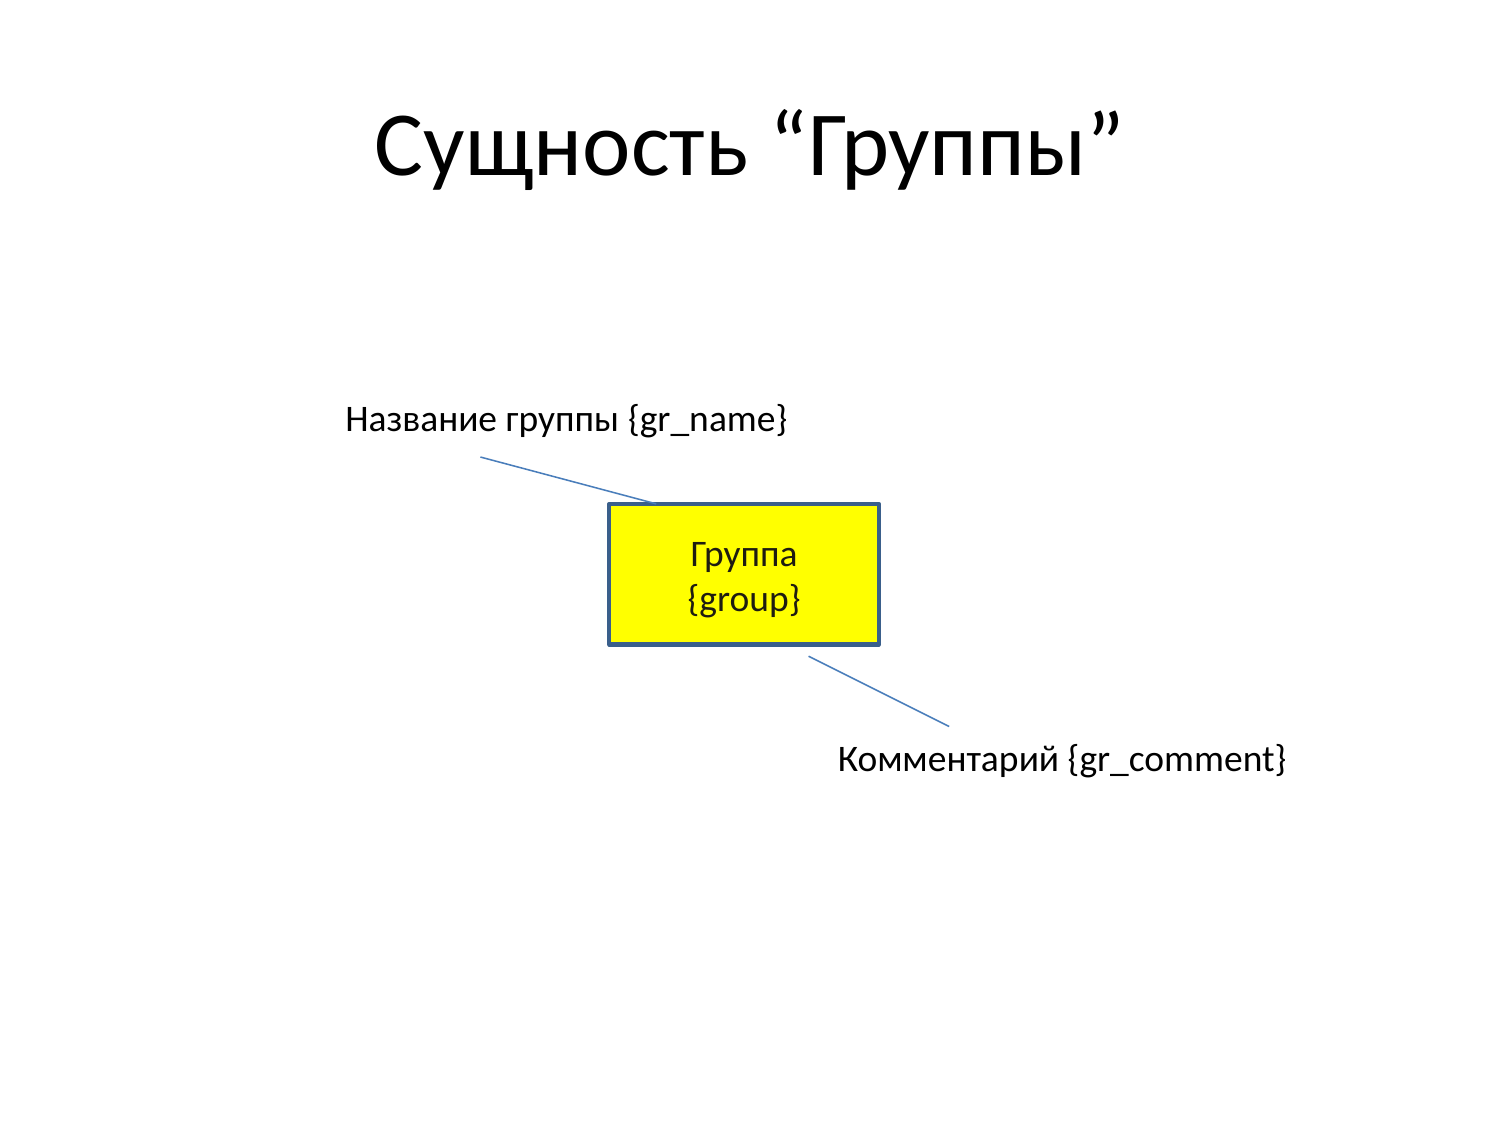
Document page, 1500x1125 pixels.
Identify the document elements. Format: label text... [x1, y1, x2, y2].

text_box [808, 656, 950, 727]
text_box Группа {group} [607, 502, 881, 647]
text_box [480, 456, 657, 505]
title Сущность “Группы” [75, 45, 1425, 233]
text_box Название группы {gr_name} [330, 386, 803, 447]
text_box Комментарий {gr_comment} [823, 726, 1302, 787]
